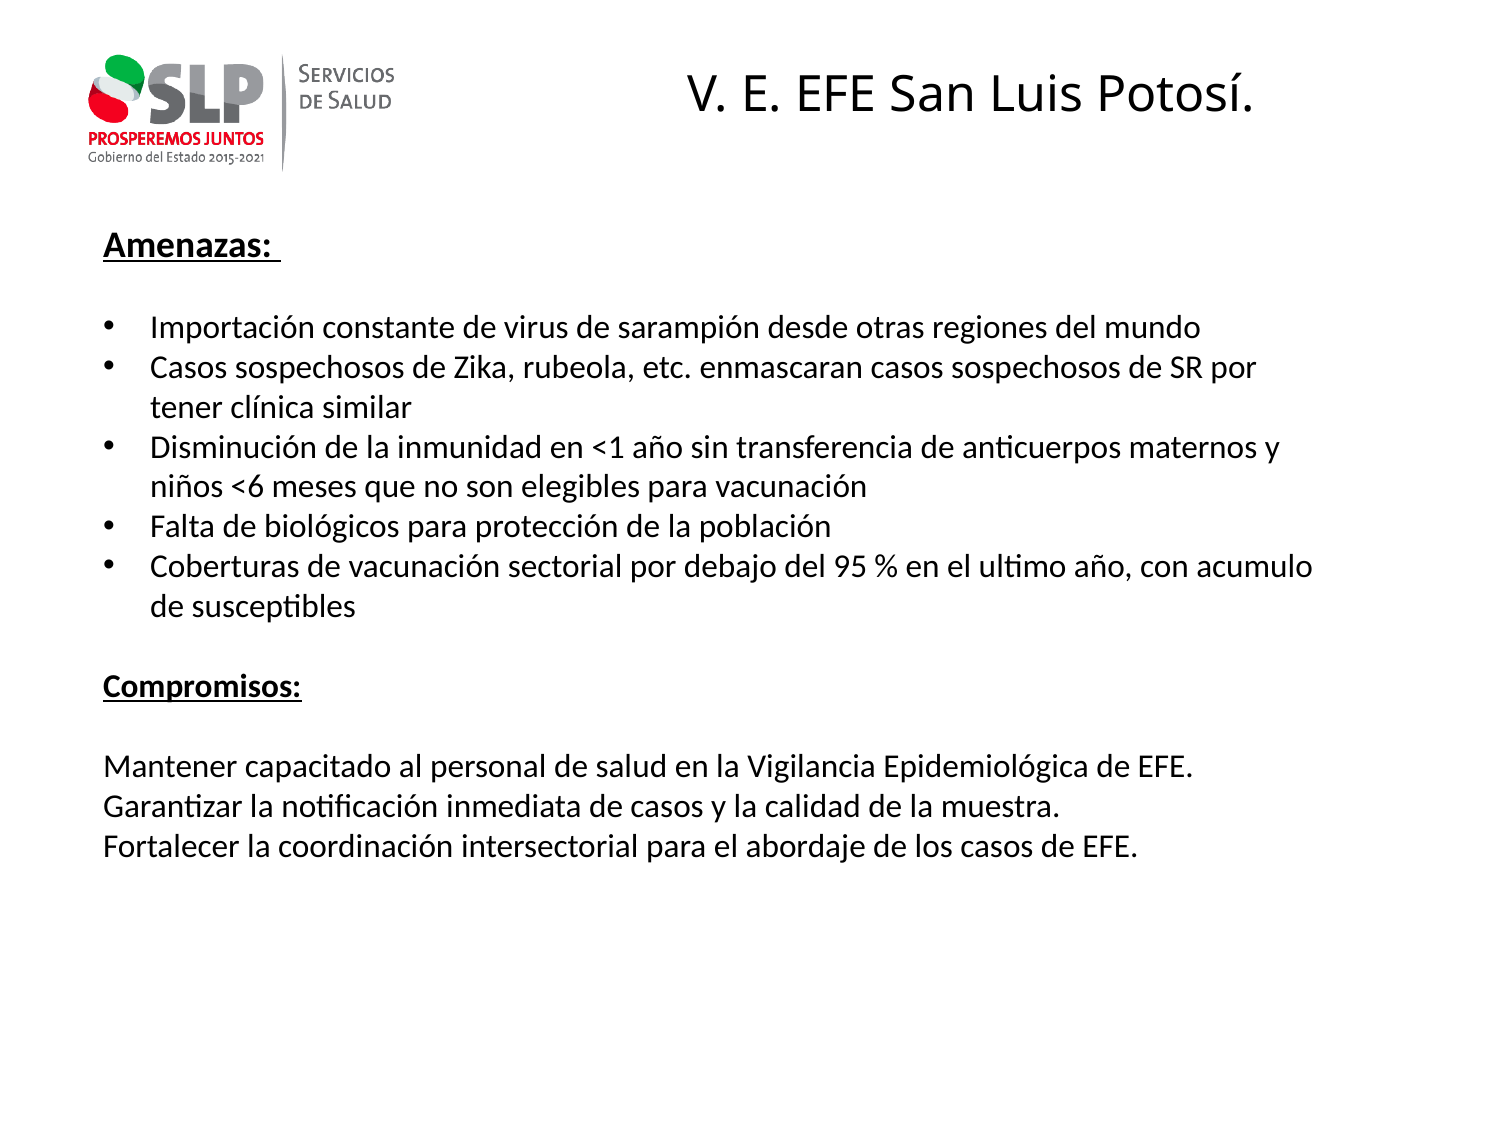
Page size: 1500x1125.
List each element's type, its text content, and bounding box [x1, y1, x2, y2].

text_box V. E. EFE San Luis Potosí. [442, 54, 1500, 130]
text_box Amenazas: Importación constante de virus de sarampión desde otras regiones del mundo Casos sospechosos de Zika, rubeola, etc. enmascaran casos sospechosos de SR por tener clínica similar Disminución de la inmunidad en <1 año sin transferencia de anticuerpos maternos y niños <6 meses que no son elegibles para vacunación Falta de biológicos para protección de la población Coberturas de vacunación sectorial por debajo del 95 % en el ultimo año, con acumulo de susceptibles Compromisos: Mantener capacitado al personal de salud en la Vigilancia Epidemiológica de EFE. Garantizar la notificación inmediata de casos y la calidad de la muestra. Fortalecer la coordinación intersectorial para el abordaje de los casos de EFE. [88, 212, 1341, 872]
picture [88, 54, 394, 172]
